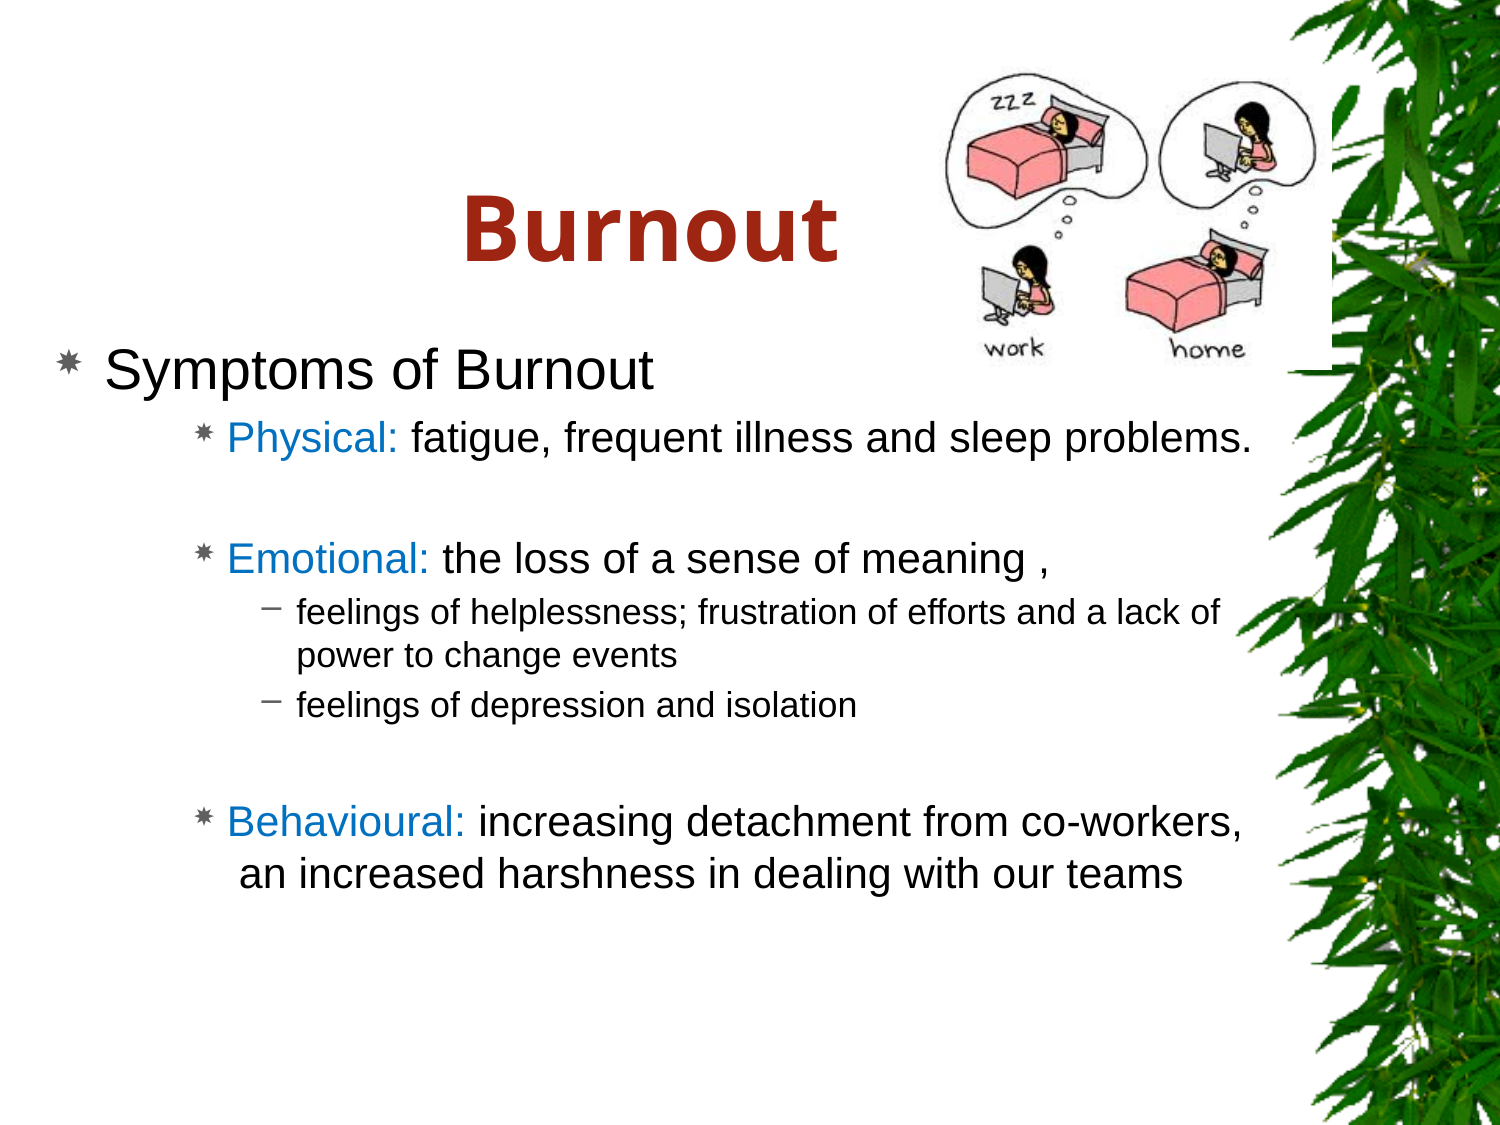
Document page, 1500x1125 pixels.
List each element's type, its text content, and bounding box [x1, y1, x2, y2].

list Symptoms of Burnout Physical: fatigue, frequent illness and sleep problems. Emotional: the loss of a sense of meaning , feelings of helplessness; frustration of efforts and a lack of power to change events feelings of depression and isolation Behavioural: increasing detachment from co-workers, an increased harshness in dealing with our teams [37, 324, 1276, 1001]
title Burnout [37, 160, 921, 288]
picture [926, 0, 1500, 1125]
